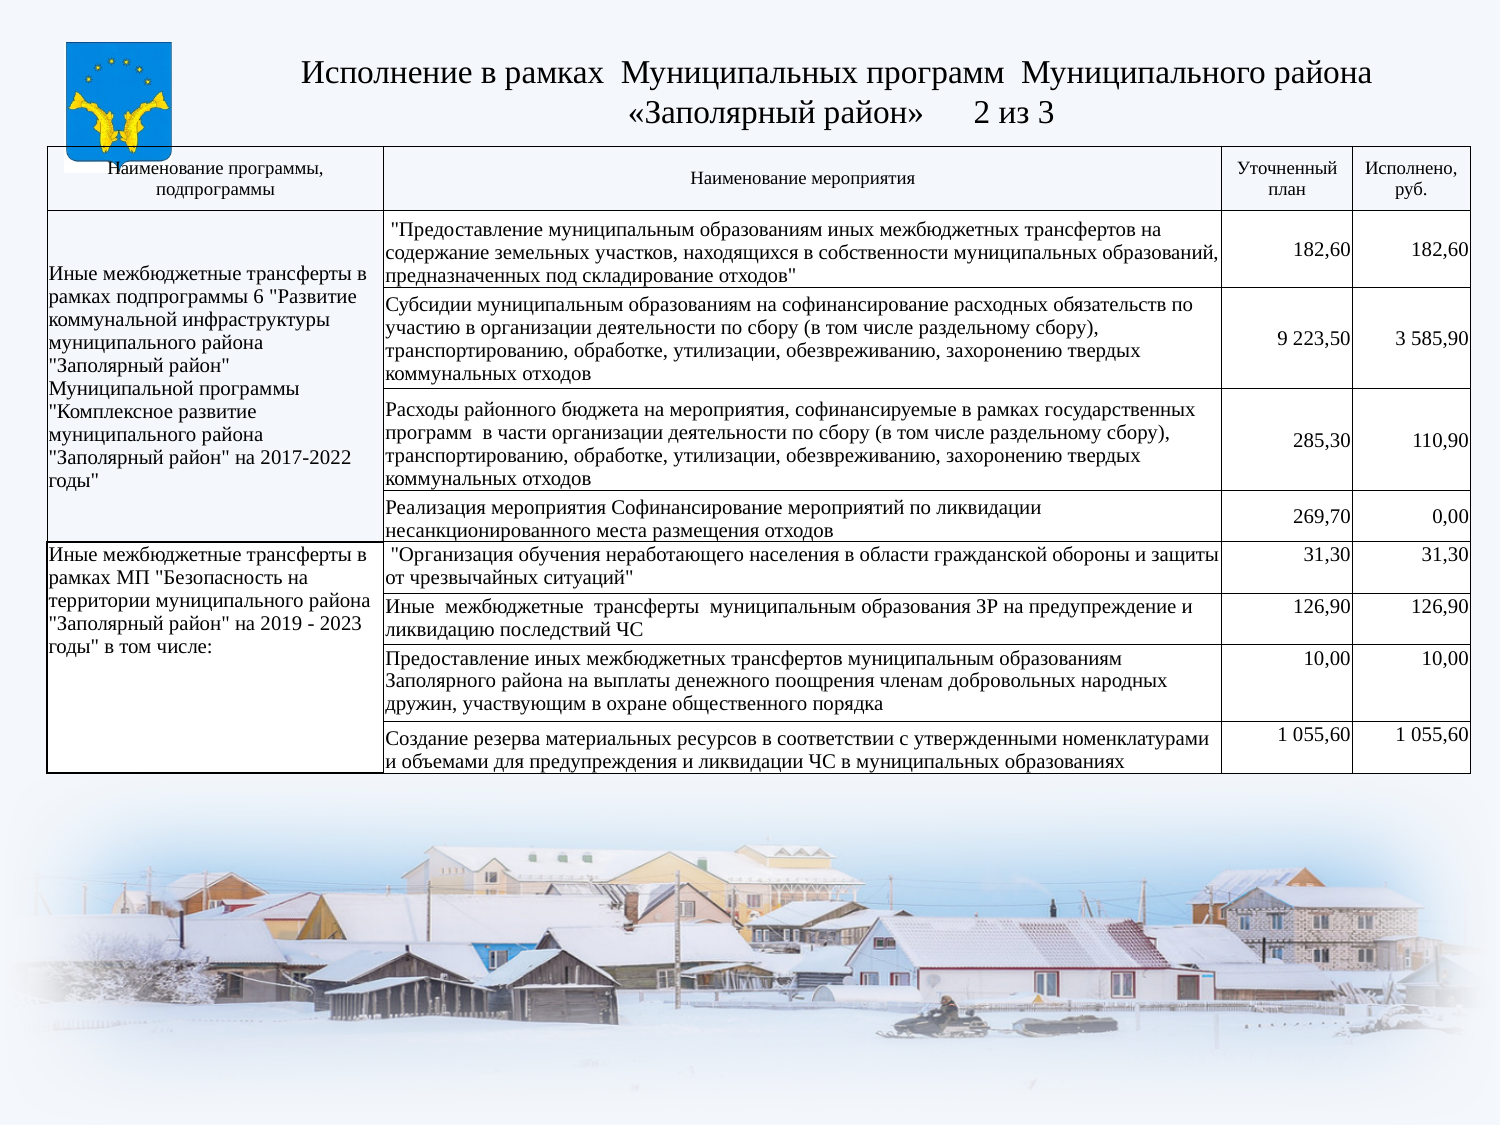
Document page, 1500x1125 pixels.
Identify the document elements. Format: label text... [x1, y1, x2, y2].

table_cell 31,30 [1222, 542, 1352, 593]
table_cell 10,00 [1353, 645, 1470, 721]
text_box Исполнение в рамках Муниципальных программ Муниципального района «Заполярный район» 2 из 3 [183, 42, 1500, 138]
table_cell 110,90 [1353, 389, 1470, 490]
table_cell 0,00 [1353, 491, 1470, 541]
table_cell Иные межбюджетные трансферты в рамках МП "Безопасность на территории муниципального района "Заполярный район" на 2019 - 2023 годы" в том числе: [48, 543, 383, 761]
table_cell 126,90 [1353, 594, 1470, 644]
table_cell Иные межбюджетные трансферты в рамках подпрограммы 6 "Развитие коммунальной инфраструктуры муниципального района "Заполярный район" Муниципальной программы "Комплексное развитие муниципального района "Заполярный район" на 2017-2022 годы" [48, 211, 383, 541]
table_cell 1 055,60 [1353, 722, 1470, 761]
table_cell Расходы районного бюджета на мероприятия, софинансируемые в рамках государственных программ в части организации деятельности по сбору (в том числе раздельному сбору), транспортированию, обработке, утилизации, обезвреживанию, захоронению твердых коммунальных отходов [384, 389, 1221, 490]
table_cell 182,60 [1222, 211, 1352, 287]
table_cell 3 585,90 [1353, 288, 1470, 388]
table_cell 9 223,50 [1222, 288, 1352, 388]
table_cell Субсидии муниципальным образованиям на софинансирование расходных обязательств по участию в организации деятельности по сбору (в том числе раздельному сбору), транспортированию, обработке, утилизации, обезвреживанию, захоронению твердых коммунальных отходов [384, 288, 1221, 388]
table_cell 126,90 [1222, 594, 1352, 644]
table_cell 285,30 [1222, 389, 1352, 490]
table_header Уточненный план [1222, 147, 1352, 210]
table_header Наименование мероприятия [384, 147, 1221, 210]
table_cell 10,00 [1222, 645, 1352, 721]
table_header Наименование программы, подпрограммы [48, 147, 383, 210]
table_cell Создание резерва материальных ресурсов в соответствии с утвержденными номенклатурами и объемами для предупреждения и ликвидации ЧС в муниципальных образованиях [384, 722, 1221, 761]
table_cell 269,70 [1222, 491, 1352, 541]
table_cell Иные межбюджетные трансферты муниципальным образования ЗР на предупреждение и ликвидацию последствий ЧС [384, 594, 1221, 644]
table_cell 31,30 [1353, 542, 1470, 593]
table_cell Предоставление иных межбюджетных трансфертов муниципальным образованиям Заполярного района на выплаты денежного поощрения членам добровольных народных дружин, участвующим в охране общественного порядка [384, 645, 1221, 721]
picture [64, 42, 172, 173]
table_cell "Организация обучения неработающего населения в области гражданской обороны и защиты от чрезвычайных ситуаций" [384, 542, 1221, 593]
table_cell 182,60 [1353, 211, 1470, 287]
table_header Исполнено, руб. [1353, 147, 1470, 210]
table_cell Реализация мероприятия Софинансирование мероприятий по ликвидации несанкционированного места размещения отходов [384, 491, 1221, 541]
table_cell "Предоставление муниципальным образованиям иных межбюджетных трансфертов на содержание земельных участков, находящихся в собственности муниципальных образований, предназначенных под складирование отходов" [384, 211, 1221, 287]
picture [0, 763, 1500, 1125]
table_cell 1 055,60 [1222, 722, 1352, 761]
